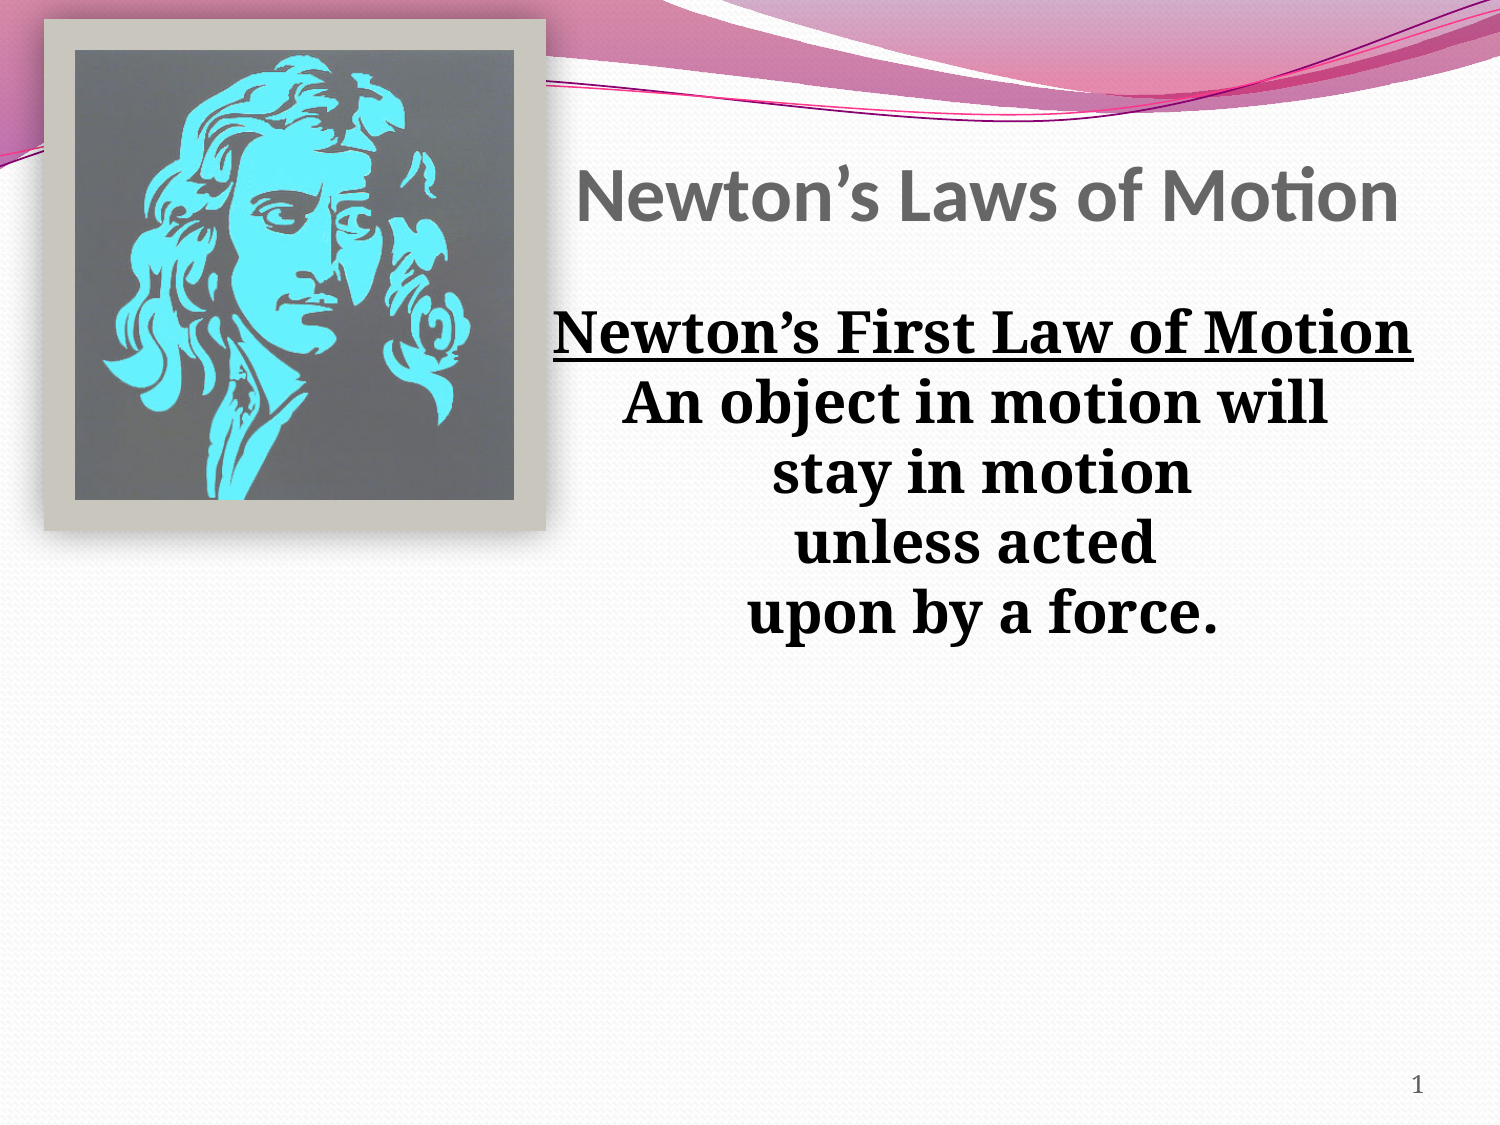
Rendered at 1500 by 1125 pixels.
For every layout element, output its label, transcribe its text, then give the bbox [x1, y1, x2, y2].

title Newton’s Laws of Motion [574, 49, 1451, 238]
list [74, 49, 515, 501]
slide_number 1 [1299, 1042, 1425, 1103]
text_box Newton’s First Law of Motion An object in motion will stay in motion unless acted upon by a force. [537, 287, 1429, 653]
